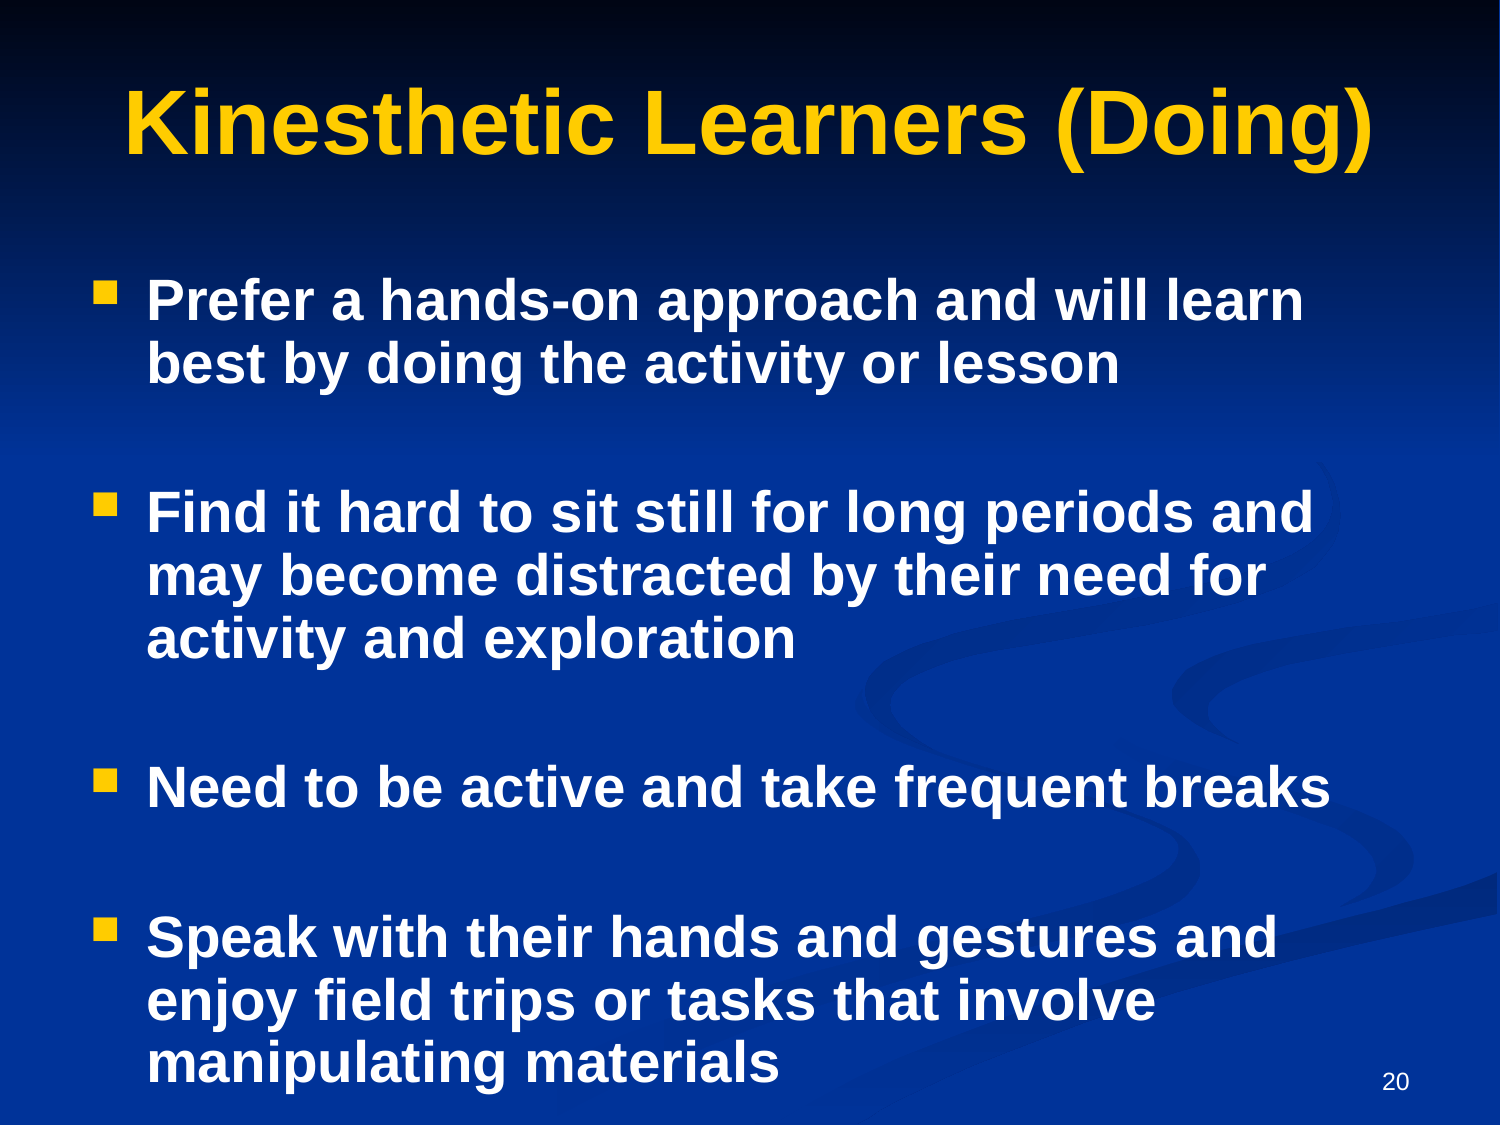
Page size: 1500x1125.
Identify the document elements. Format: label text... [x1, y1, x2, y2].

title Kinesthetic Learners (Doing) [74, 44, 1426, 192]
list Prefer a hands-on approach and will learn best by doing the activity or lesson Find it hard to sit still for long periods and may become distracted by their need for activity and exploration Need to be active and take frequent breaks Speak with their hands and gestures and enjoy field trips or tasks that involve manipulating materials [74, 262, 1426, 1125]
